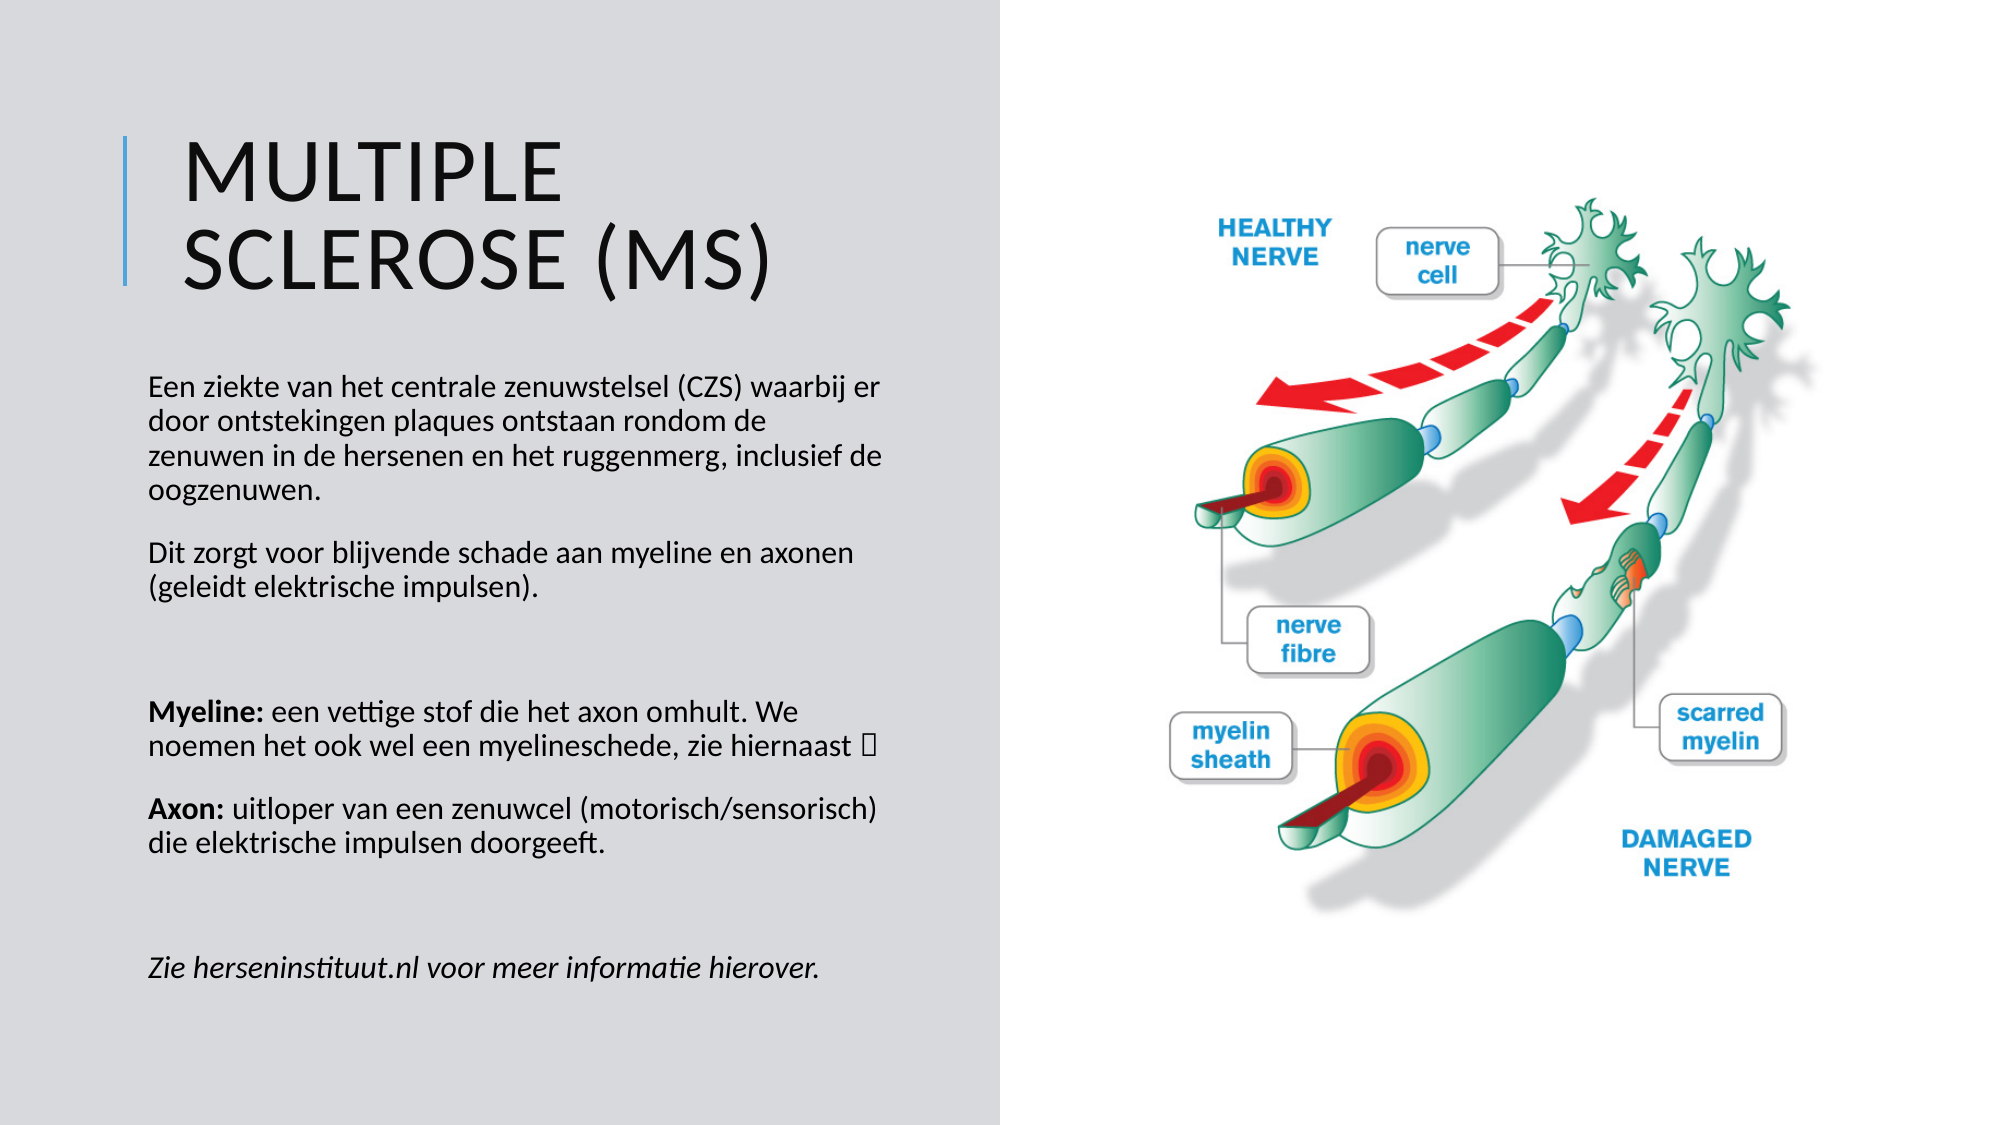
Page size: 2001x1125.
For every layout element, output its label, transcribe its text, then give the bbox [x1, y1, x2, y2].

list Een ziekte van het centrale zenuwstelsel (CZS) waarbij er door ontstekingen plaques ontstaan rondom de zenuwen in de hersenen en het ruggenmerg, inclusief de oogzenuwen. Dit zorgt voor blijvende schade aan myeline en axonen (geleidt elektrische impulsen). Myeline: een vettige stof die het axon omhult. We noemen het ook wel een myelineschede, zie hiernaast  Axon: uitloper van een zenuwcel (motorisch/sensorisch) die elektrische impulsen doorgeeft. Zie herseninstituut.nl voor meer informatie hierover. [125, 362, 892, 1008]
picture [1157, 188, 1843, 938]
title Multiple Sclerose (MS) [168, 75, 888, 362]
text_box [0, 0, 1001, 1125]
